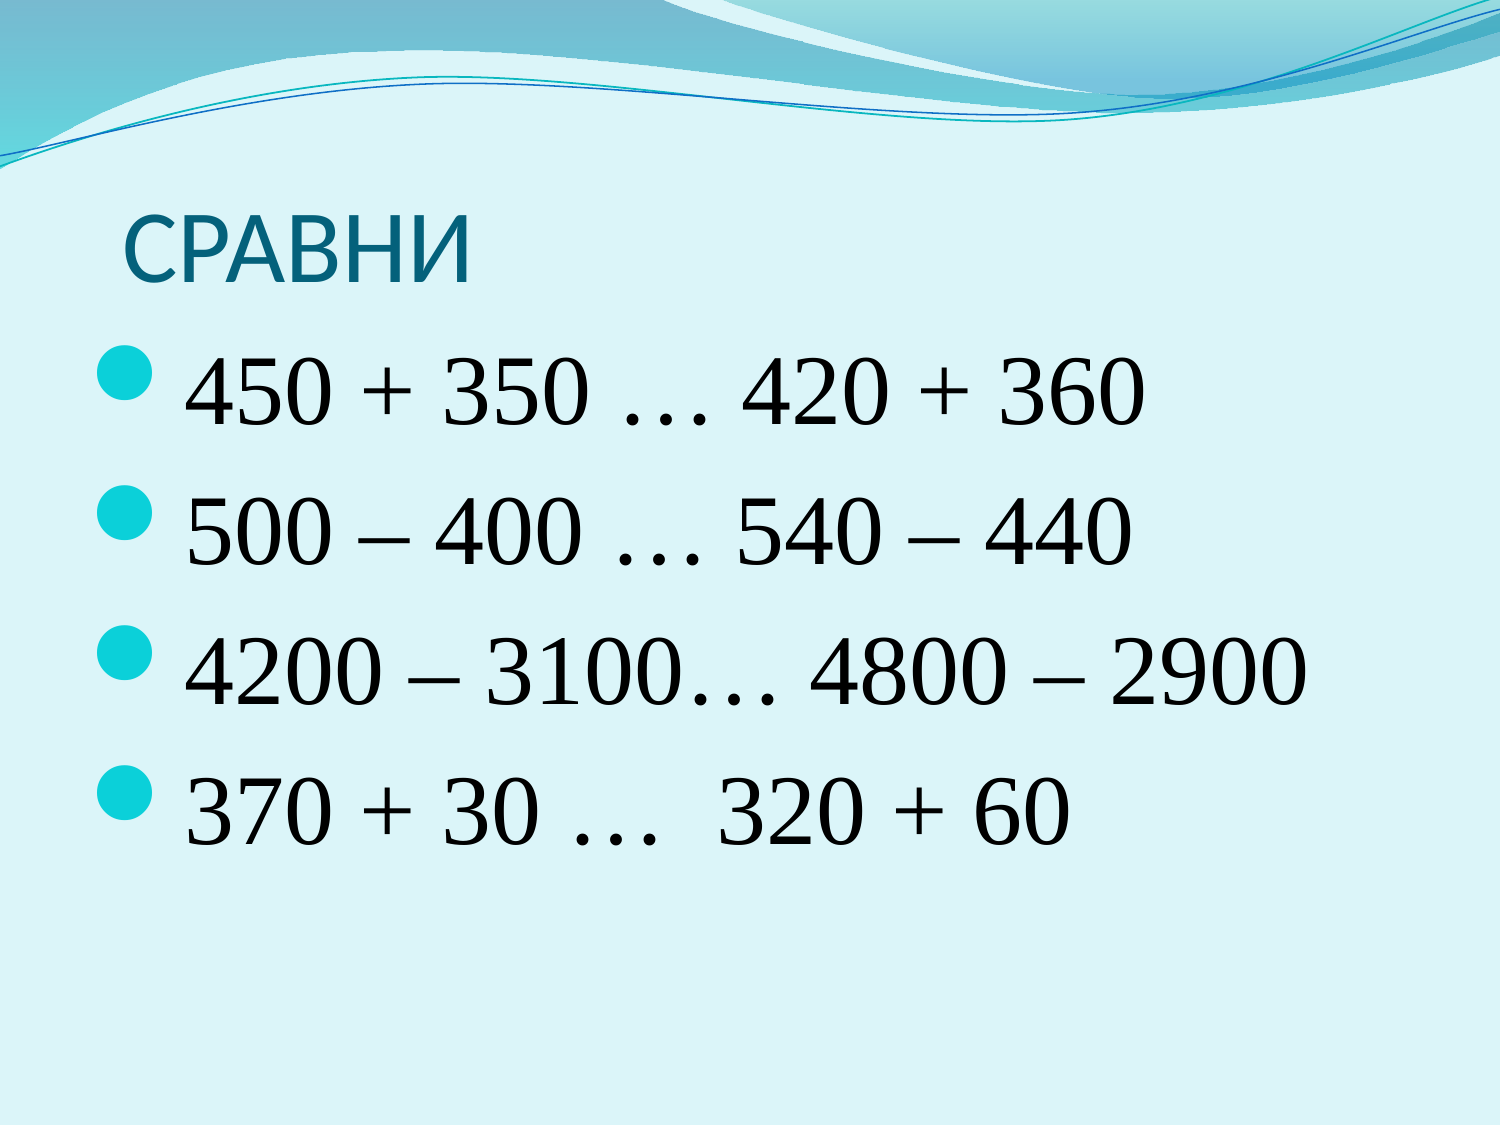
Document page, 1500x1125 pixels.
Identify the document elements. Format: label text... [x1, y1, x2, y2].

title СРАВНИ [75, 115, 1425, 303]
list 450 + 350 … 420 + 360 500 – 400 … 540 – 440 4200 – 3100… 4800 – 2900 370 + 30 … 320 + 60 [75, 317, 1425, 1038]
